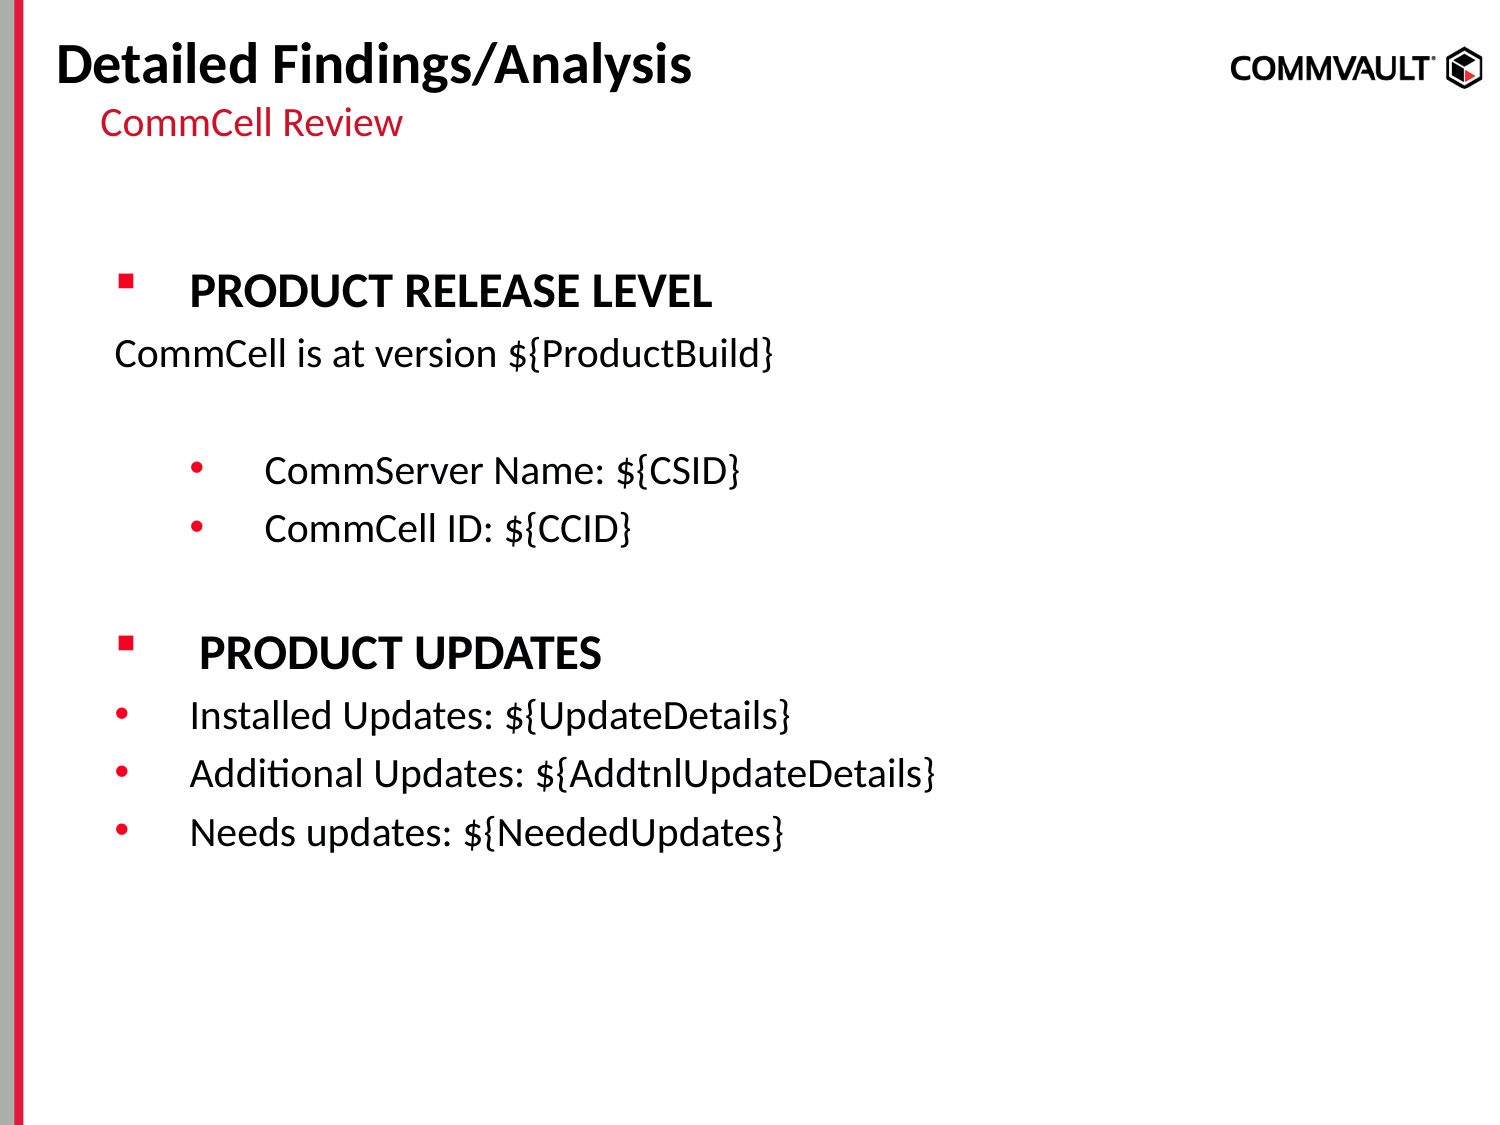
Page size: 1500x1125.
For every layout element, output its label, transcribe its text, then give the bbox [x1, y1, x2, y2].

title Detailed Findings/Analysis [41, 30, 1247, 91]
picture [1247, 46, 1483, 89]
list CommCell Review [85, 91, 1247, 150]
text_box PRODUCT RELEASE LEVEL CommCell is at version ${ProductBuild} CommServer Name: ${CSID} CommCell ID: ${CCID} PRODUCT UPDATES Installed Updates: ${UpdateDetails} Additional Updates: ${AddtnlUpdateDetails} Needs updates: ${NeededUpdates} [24, 249, 1375, 1088]
